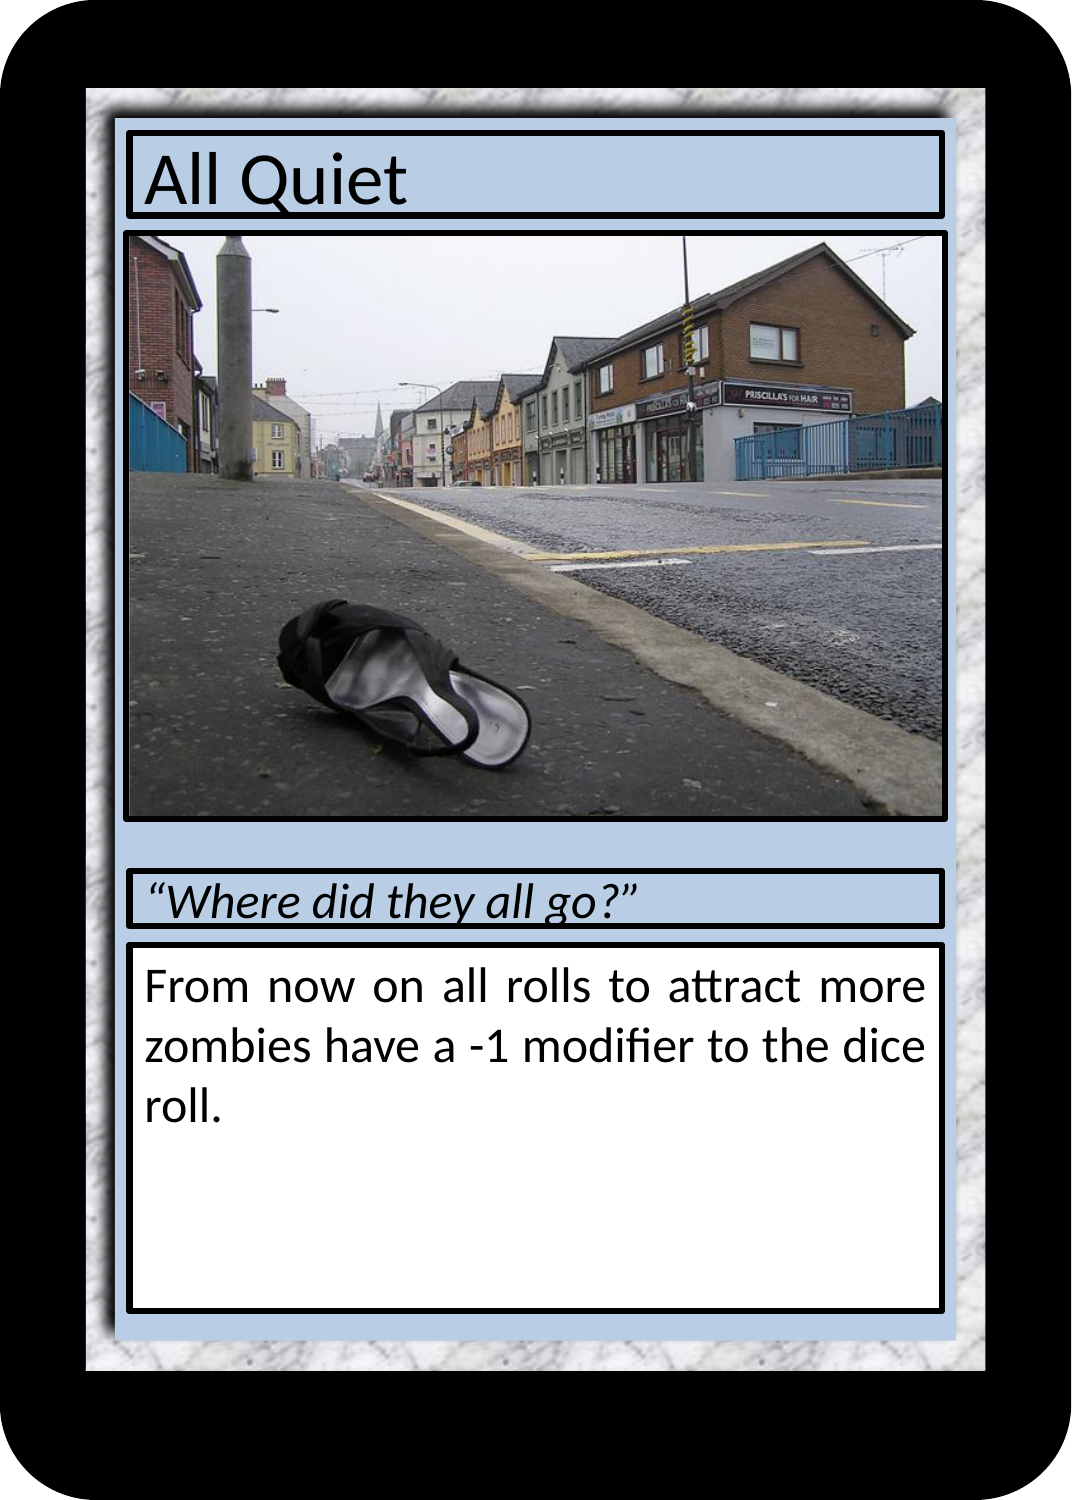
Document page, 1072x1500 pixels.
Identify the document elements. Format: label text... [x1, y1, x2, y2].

list From now on all rolls to attract more zombies have a -1 modifier to the dice roll. [126, 942, 945, 1314]
title All Quiet [126, 130, 945, 219]
list “Where did they all go?” [126, 868, 945, 929]
picture [85, 88, 986, 1371]
